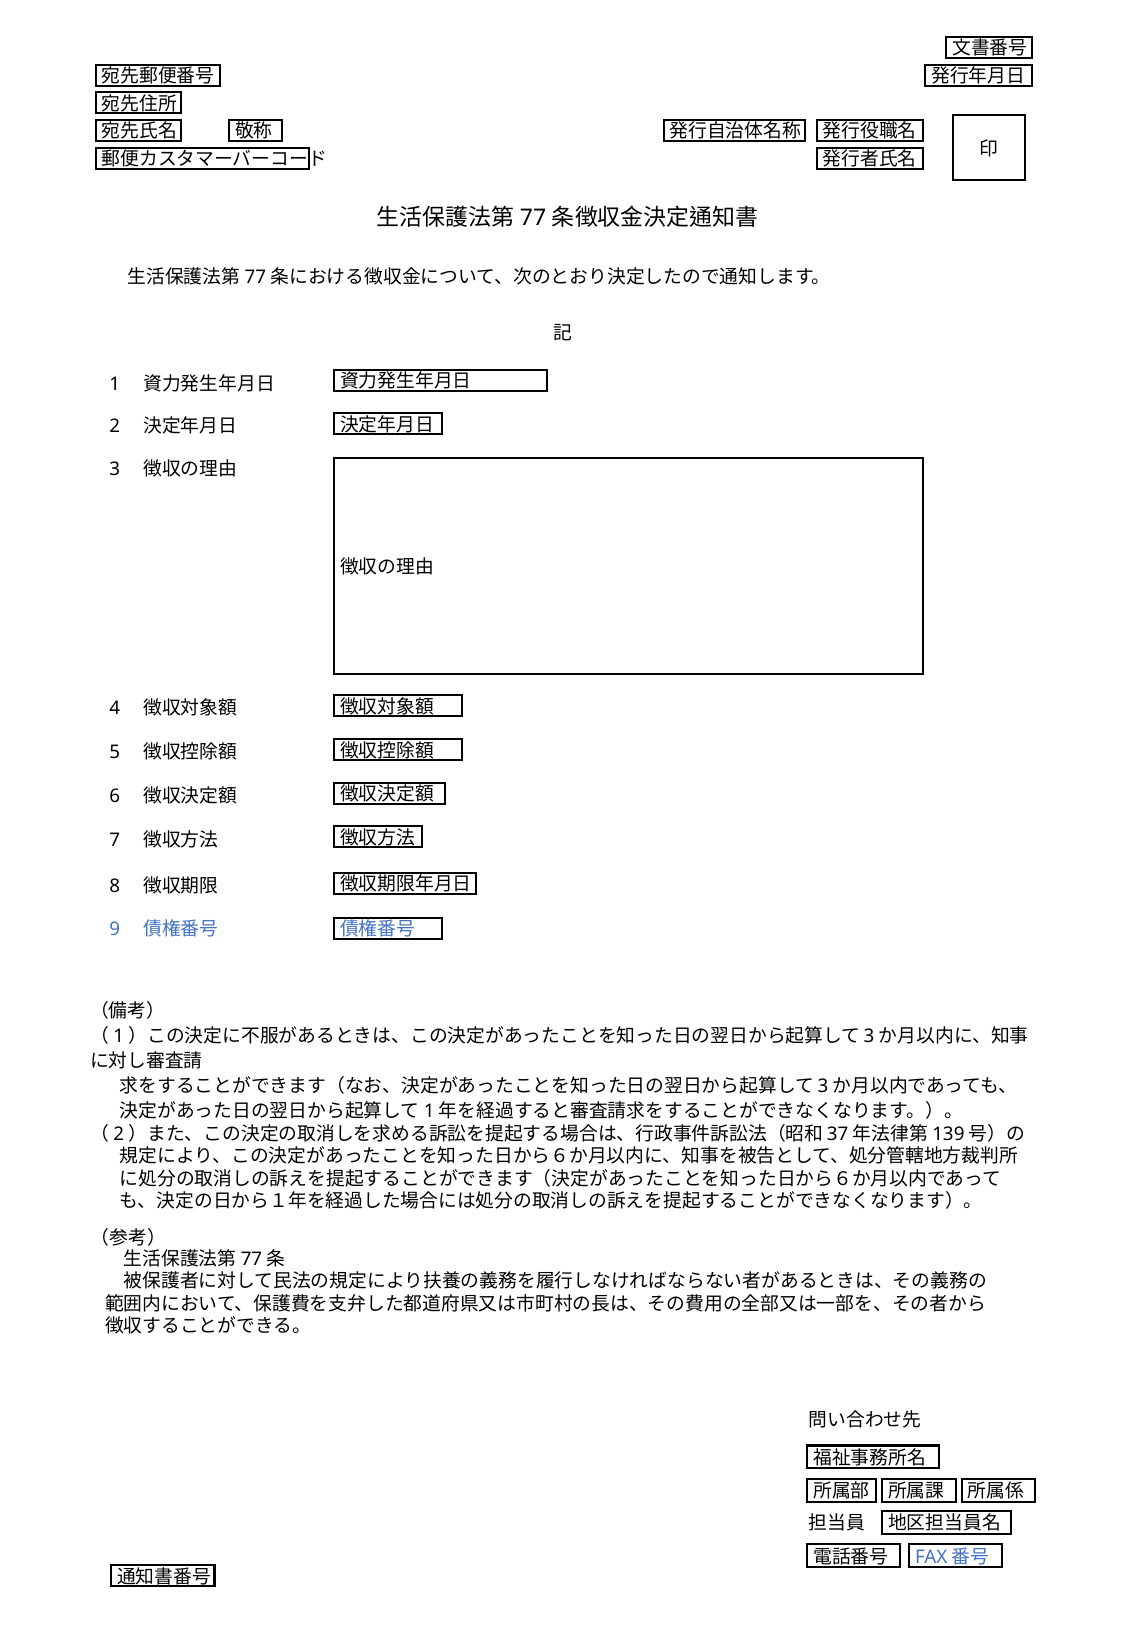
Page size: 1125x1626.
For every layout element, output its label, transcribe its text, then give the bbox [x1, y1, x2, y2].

text_box 1 資力発生年月日 [94, 352, 1033, 395]
text_box 通知書番号 [110, 1564, 216, 1587]
text_box 7 徴収方法 [94, 808, 1033, 855]
text_box 9 債権番号 [94, 898, 1033, 948]
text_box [76, 1218, 1016, 1345]
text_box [95, 64, 309, 169]
text_box 2 決定年月日 [94, 395, 1033, 438]
text_box （備考） （1）この決定に不服があるときは、この決定があったことを知った日の翌日から起算して3か月以内に、知事に対し審査請 求をすることができます（なお、決定があったことを知った日の翌日から起算して3か月以内であっても、決定があった日の翌日から起算して1年を経過すると審査請求をすることができなくなります。）。 （2）また、この決定の取消しを求める訴訟を提起する場合は、行政事件訴訟法（昭和37年法律第139号）の規定により、この決定があったことを知った日から６か月以内に、知事を被告として、処分管轄地方裁判所に処分の取消しの訴えを提起することができます（決定があったことを知った日から６か月以内であっても、決定の日から１年を経過した場合には処分の取消しの訴えを提起することができなくなります）。 [90, 996, 1035, 1212]
text_box 5 徴収控除額 [94, 721, 1033, 765]
text_box 3 徴収の理由 [94, 438, 1033, 487]
text_box 徴収の理由 [333, 487, 924, 675]
text_box 4 徴収対象額 [94, 677, 1033, 721]
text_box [663, 114, 1025, 181]
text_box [793, 1400, 1035, 1568]
text_box 生活保護法第77条徴収金決定通知書 [95, 195, 1041, 238]
text_box 生活保護法第77条における徴収金について、次のとおり決定したので通知します。 [93, 256, 1039, 295]
text_box 記 [90, 313, 1035, 352]
text_box 6 徴収決定額 [94, 765, 1033, 808]
text_box 8 徴収期限 [94, 855, 1033, 898]
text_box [925, 36, 1032, 86]
